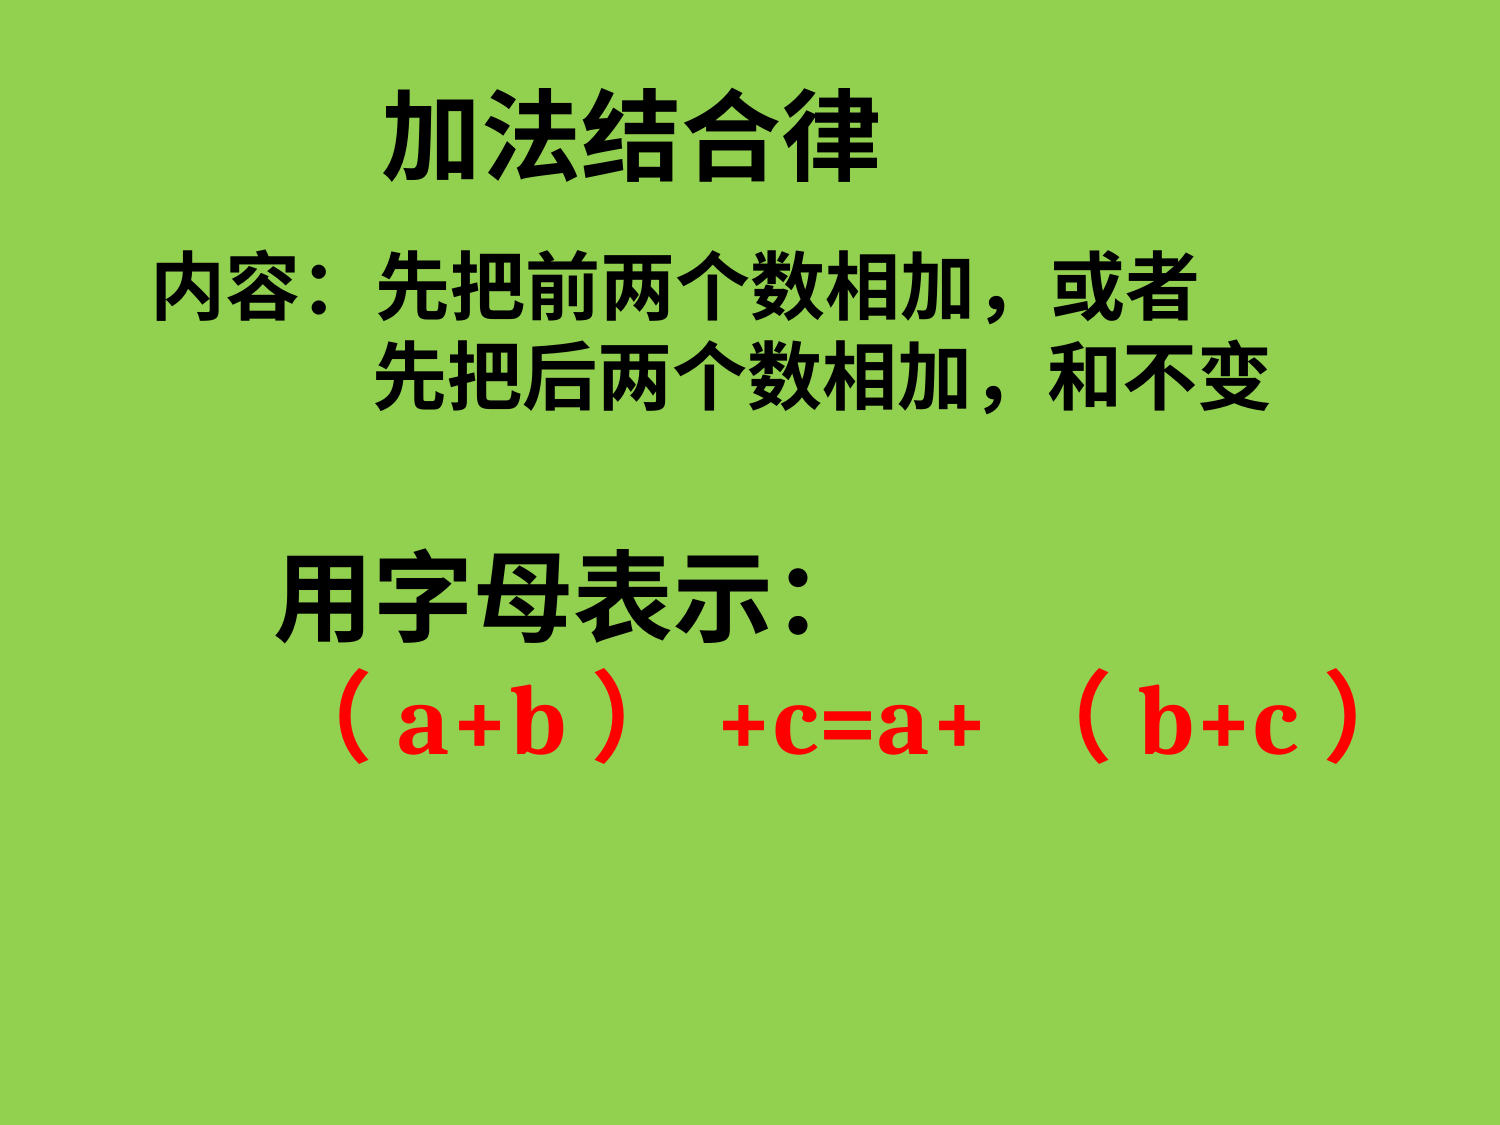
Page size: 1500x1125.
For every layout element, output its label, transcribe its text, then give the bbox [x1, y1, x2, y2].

text_box 加法结合律 [348, 66, 916, 202]
text_box 用字母表示： （a+b）+c=a+（b+c） [259, 527, 1438, 782]
text_box 内容：先把前两个数相加，或者 先把后两个数相加，和不变 [135, 231, 1388, 427]
